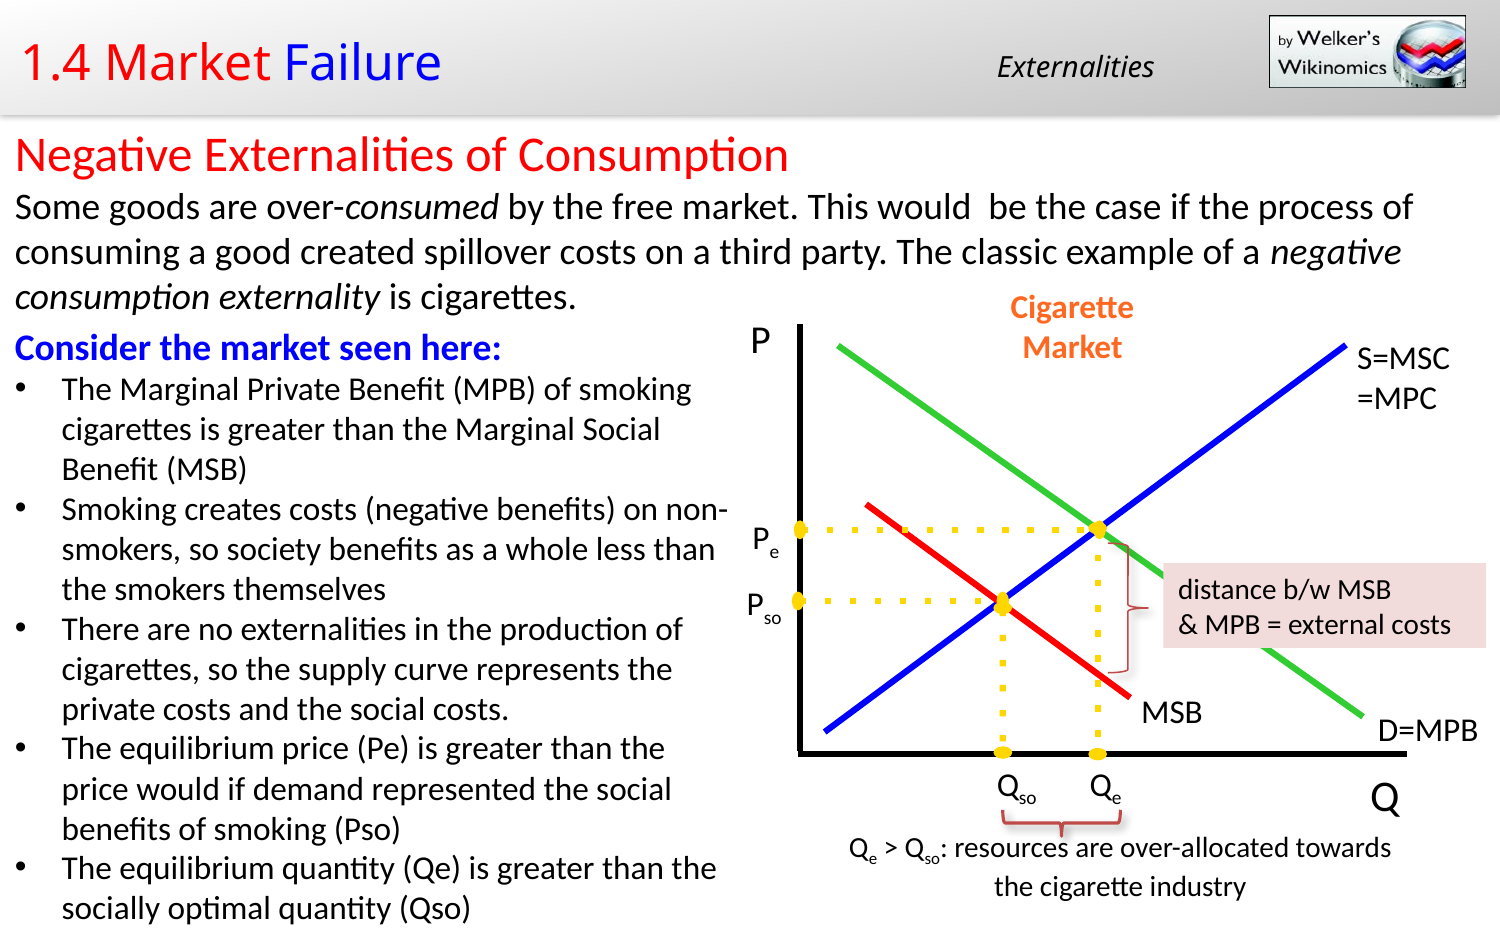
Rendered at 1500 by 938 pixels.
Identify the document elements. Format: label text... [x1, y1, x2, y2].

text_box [0, 0, 1500, 115]
text_box Negative Externalities of Consumption Some goods are over-consumed by the free market. This would be the case if the process of consuming a good created spillover costs on a third party. The classic example of a negative consumption externality is cigarettes. [0, 123, 1500, 315]
text_box Consider the market seen here: The Marginal Private Benefit (MPB) of smoking cigarettes is greater than the Marginal Social Benefit (MSB) Smoking creates costs (negative benefits) on non-smokers, so society benefits as a whole less than the smokers themselves There are no externalities in the production of cigarettes, so the supply curve represents the private costs and the social costs. The equilibrium price (Pe) is greater than the price would if demand represented the social benefits of smoking (Pso) The equilibrium quantity (Qe) is greater than the socially optimal quantity (Qso) [0, 315, 750, 934]
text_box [731, 278, 1500, 907]
